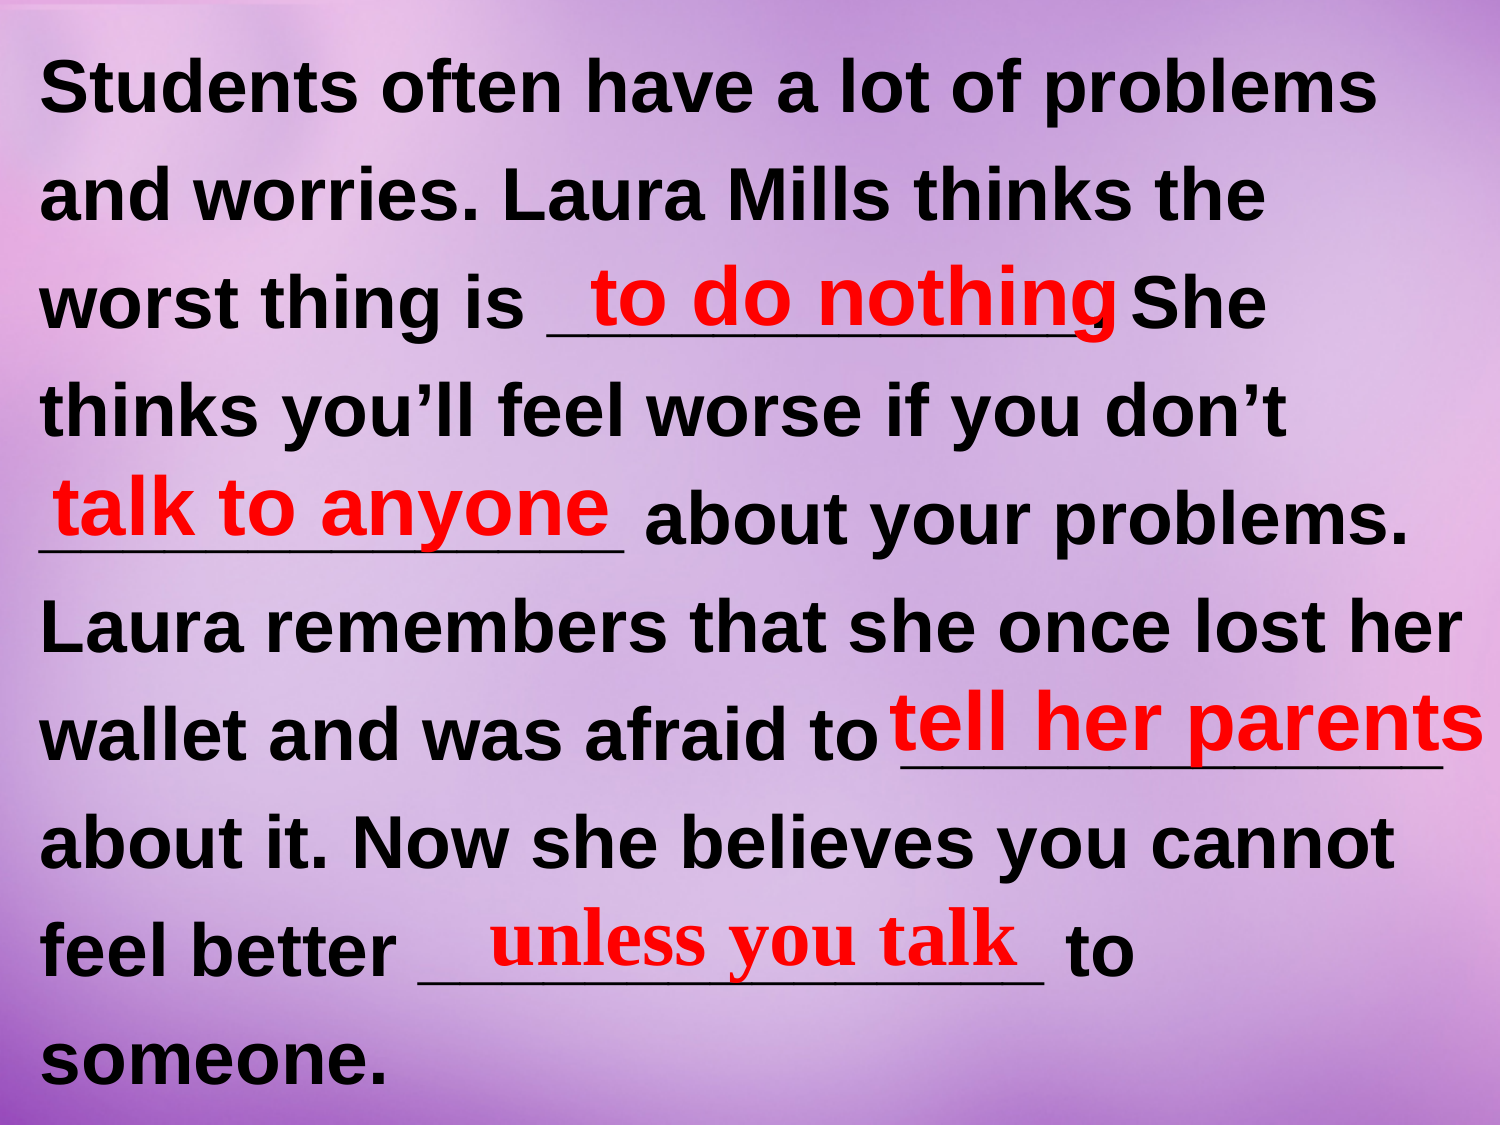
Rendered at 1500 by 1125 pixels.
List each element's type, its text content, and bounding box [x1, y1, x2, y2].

picture [0, 0, 1500, 1125]
text_box talk to anyone [37, 425, 675, 560]
text_box Students often have a lot of problems and worries. Laura Mills thinks the worst thing is _____________. She thinks you’ll feel worse if you don’t ______________ about your problems. Laura remembers that she once lost her wallet and was afraid to _____________ about it. Now she believes you cannot feel better _______________ to someone. [24, 12, 1500, 1107]
text_box tell her parents [875, 649, 1500, 775]
text_box unless you talk [475, 875, 1033, 990]
text_box to do nothing [575, 224, 1238, 350]
